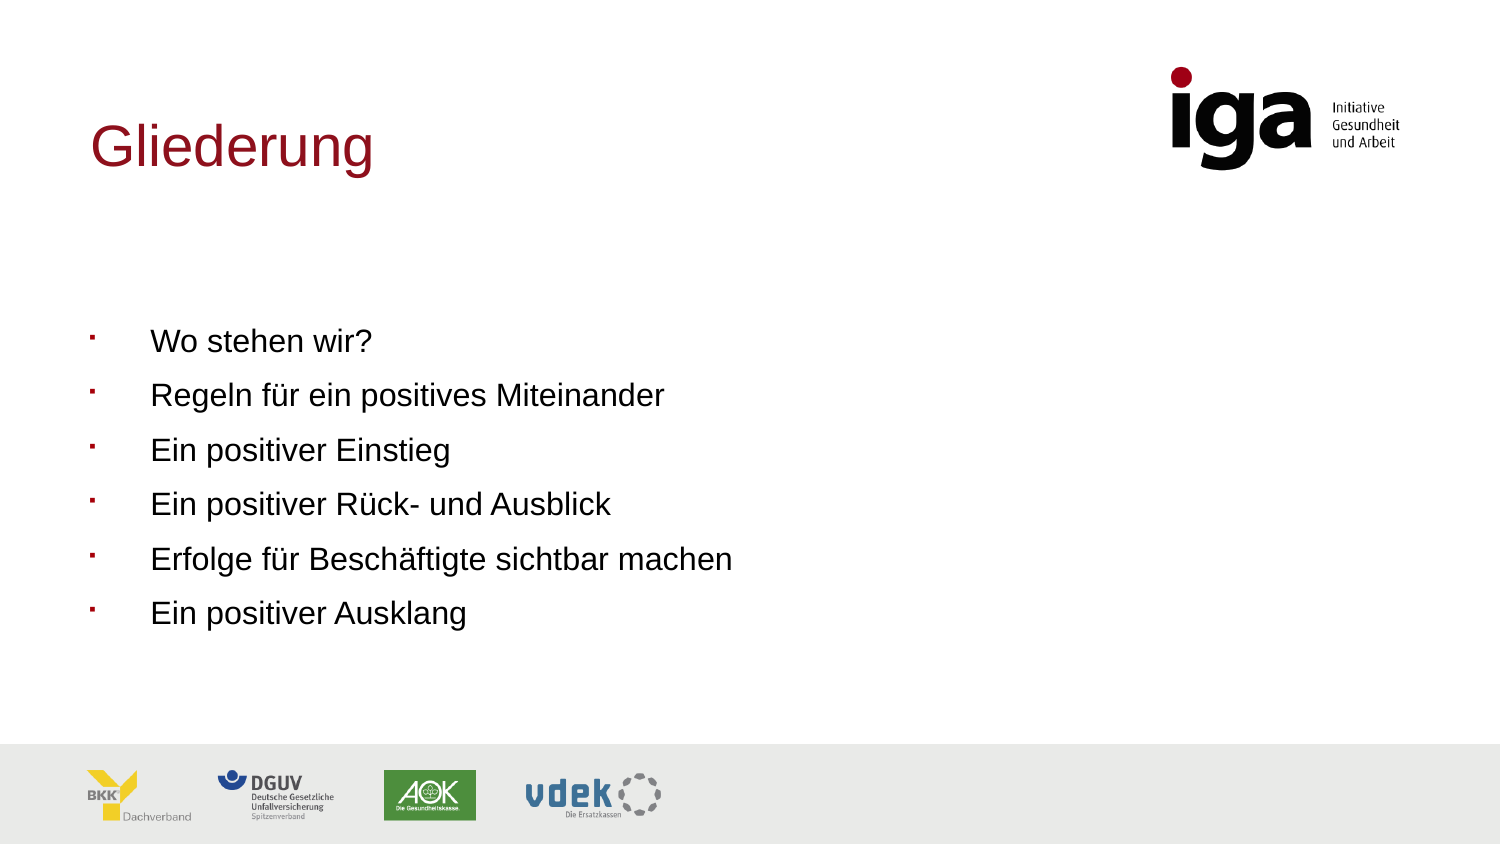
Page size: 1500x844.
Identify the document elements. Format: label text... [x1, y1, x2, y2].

title Gliederung [75, 100, 1078, 272]
list Wo stehen wir? Regeln für ein positives Miteinander Ein positiver Einstieg Ein positiver Rück- und Ausblick Erfolge für Beschäftigte sichtbar machen Ein positiver Ausklang [73, 308, 1424, 641]
